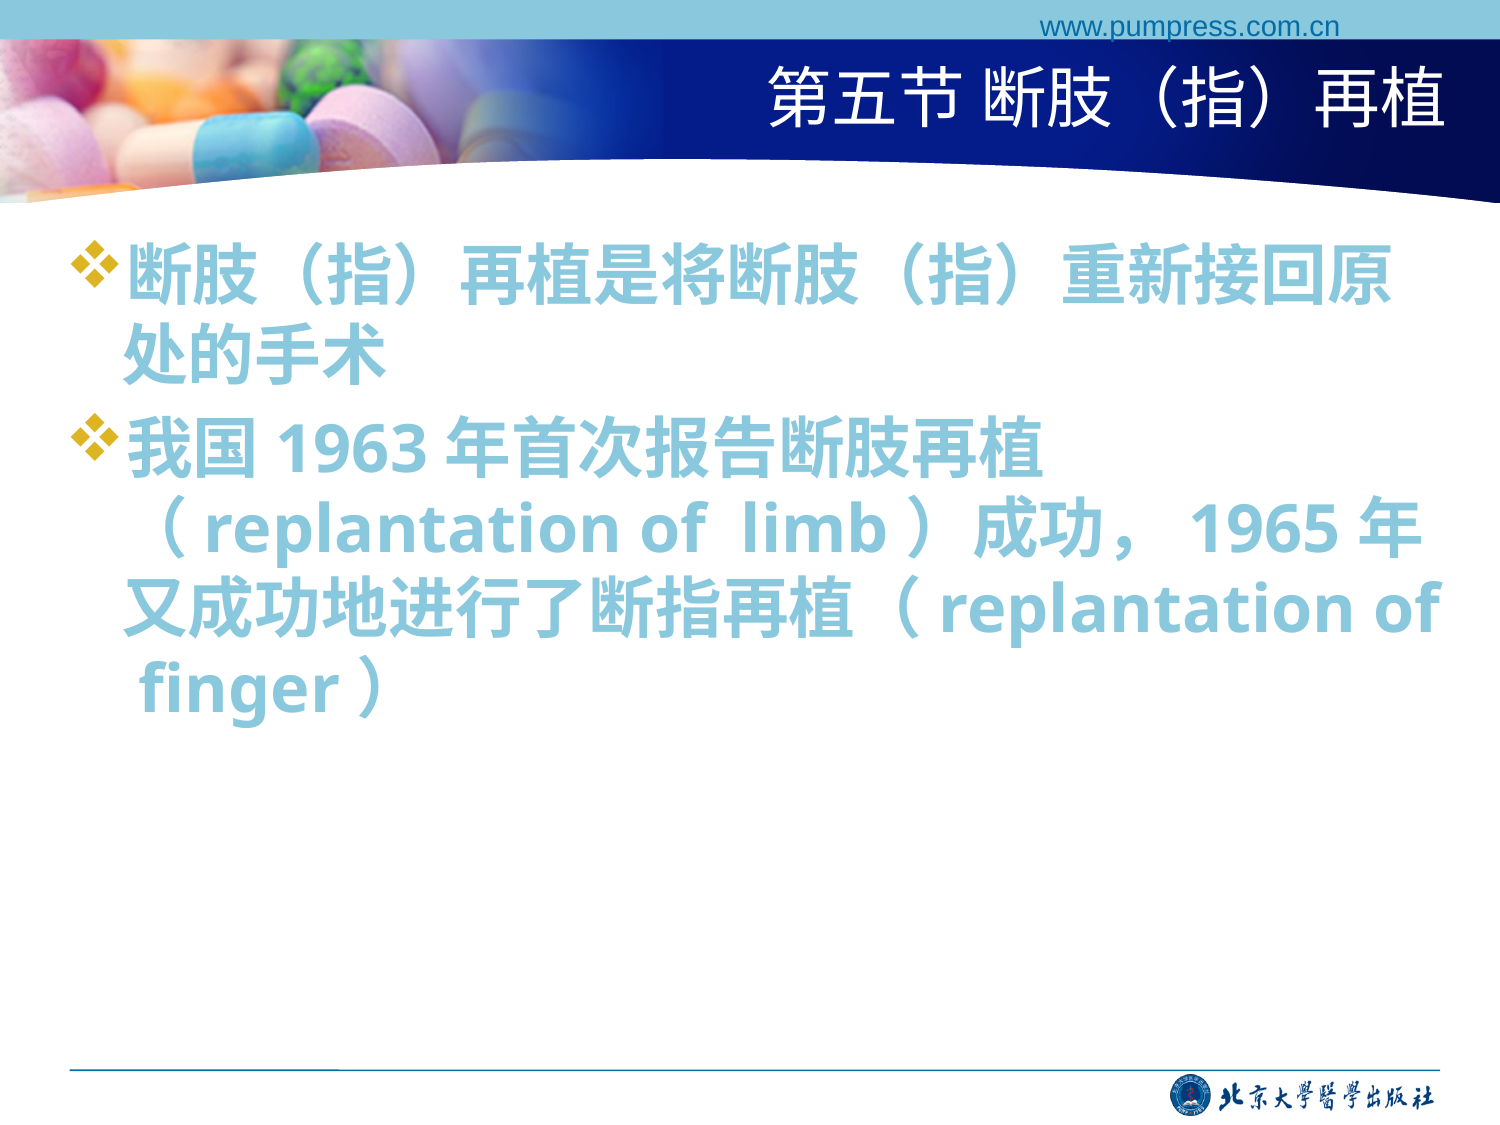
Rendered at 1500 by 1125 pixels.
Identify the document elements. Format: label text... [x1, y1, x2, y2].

picture [0, 40, 1500, 203]
list 断肢（指）再植是将断肢（指）重新接回原处的手术 我国1963年首次报告断肢再植（replantation of limb）成功，1965年又成功地进行了断指再植（replantation of finger） [49, 224, 1463, 1026]
title 第五节 断肢（指）再植 [137, 49, 1463, 143]
slide_number www.pumpress.com.cn [1025, 0, 1463, 38]
picture [1170, 1074, 1436, 1118]
